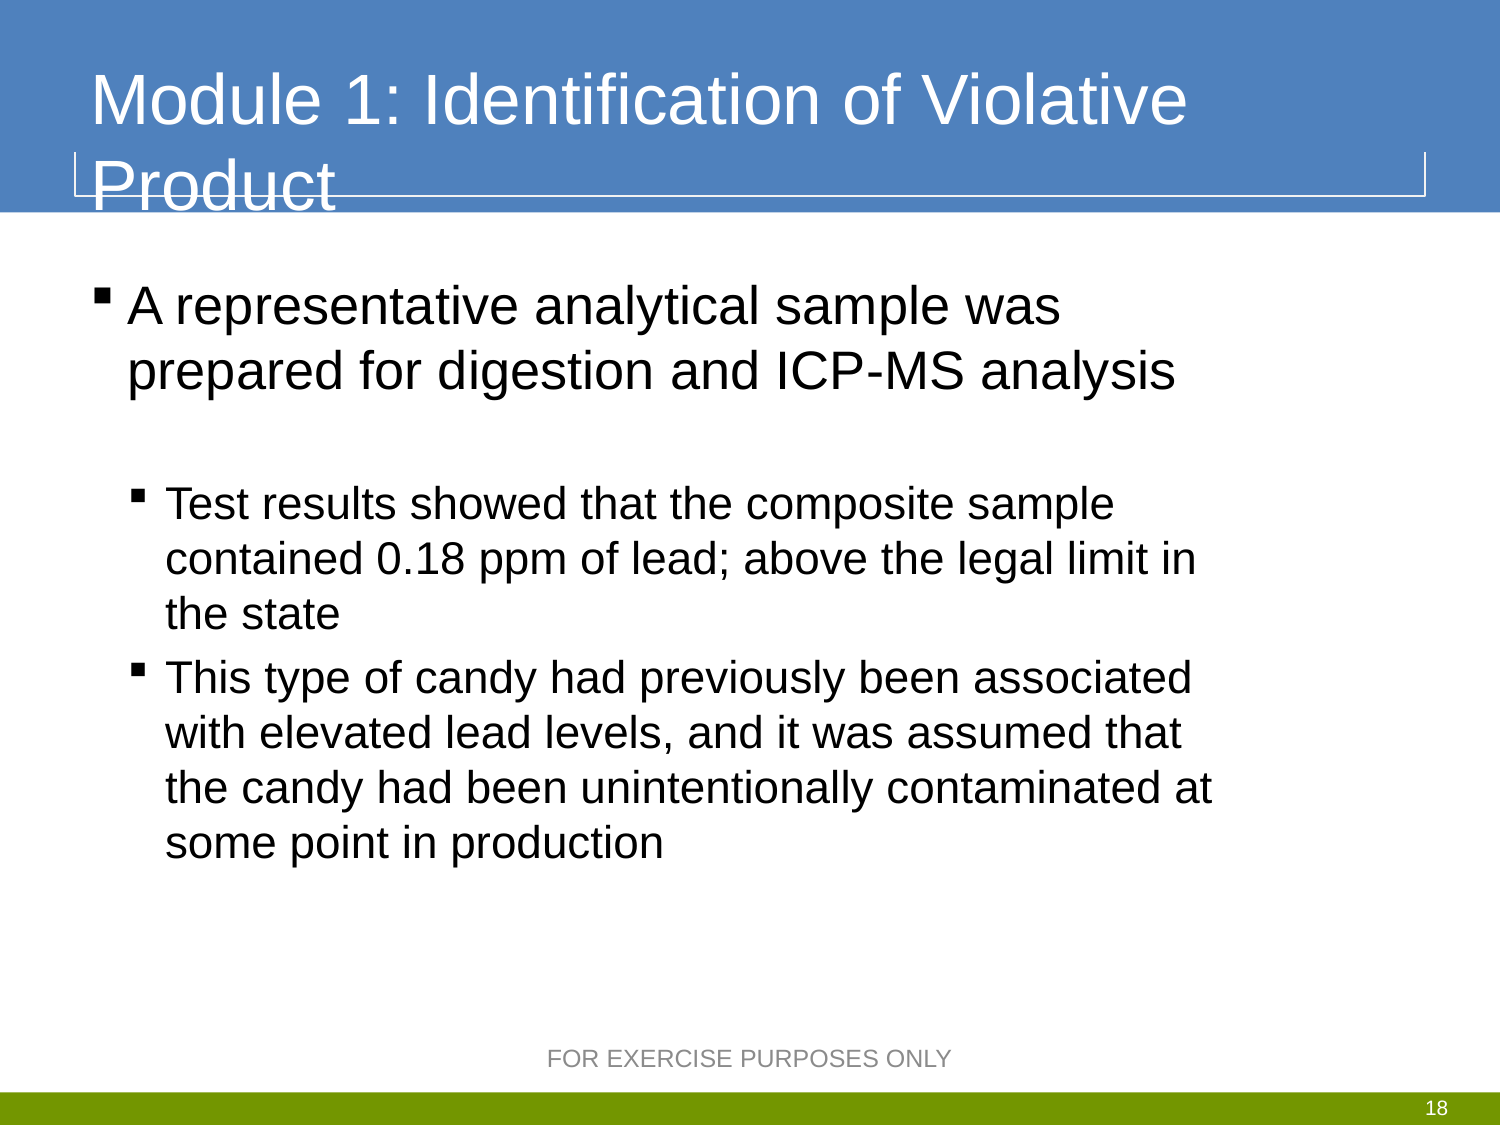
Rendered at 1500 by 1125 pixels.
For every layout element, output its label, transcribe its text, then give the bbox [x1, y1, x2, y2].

list A representative analytical sample was prepared for digestion and ICP-MS analysis Test results showed that the composite sample contained 0.18 ppm of lead; above the legal limit in the state This type of candy had previously been associated with elevated lead levels, and it was assumed that the candy had been unintentionally contaminated at some point in production [74, 262, 1238, 1006]
title Module 1: Identification of Violative Product [74, 44, 1426, 233]
footer FOR EXERCISE PURPOSES ONLY [512, 1042, 988, 1103]
